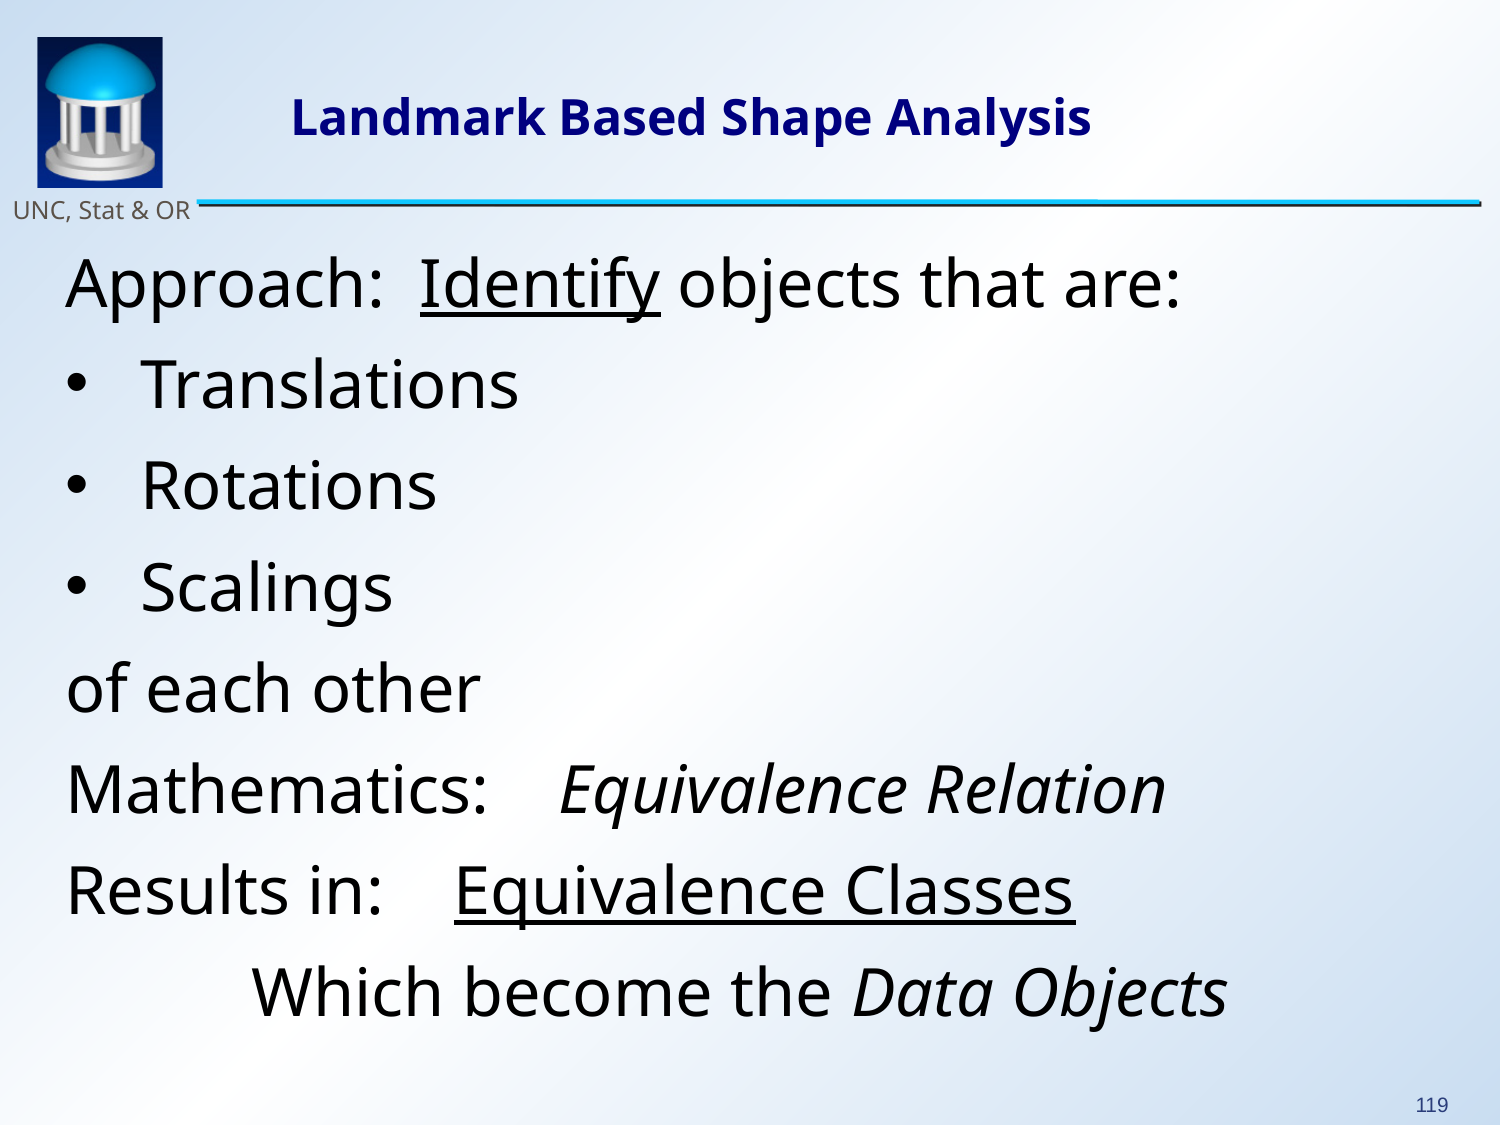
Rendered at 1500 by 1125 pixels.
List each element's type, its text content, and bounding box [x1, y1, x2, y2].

list Approach: Identify objects that are: Translations Rotations Scalings of each other Mathematics: Equivalence Relation Results in: Equivalence Classes Which become the Data Objects [49, 224, 1432, 1076]
title Landmark Based Shape Analysis [274, 74, 1448, 156]
